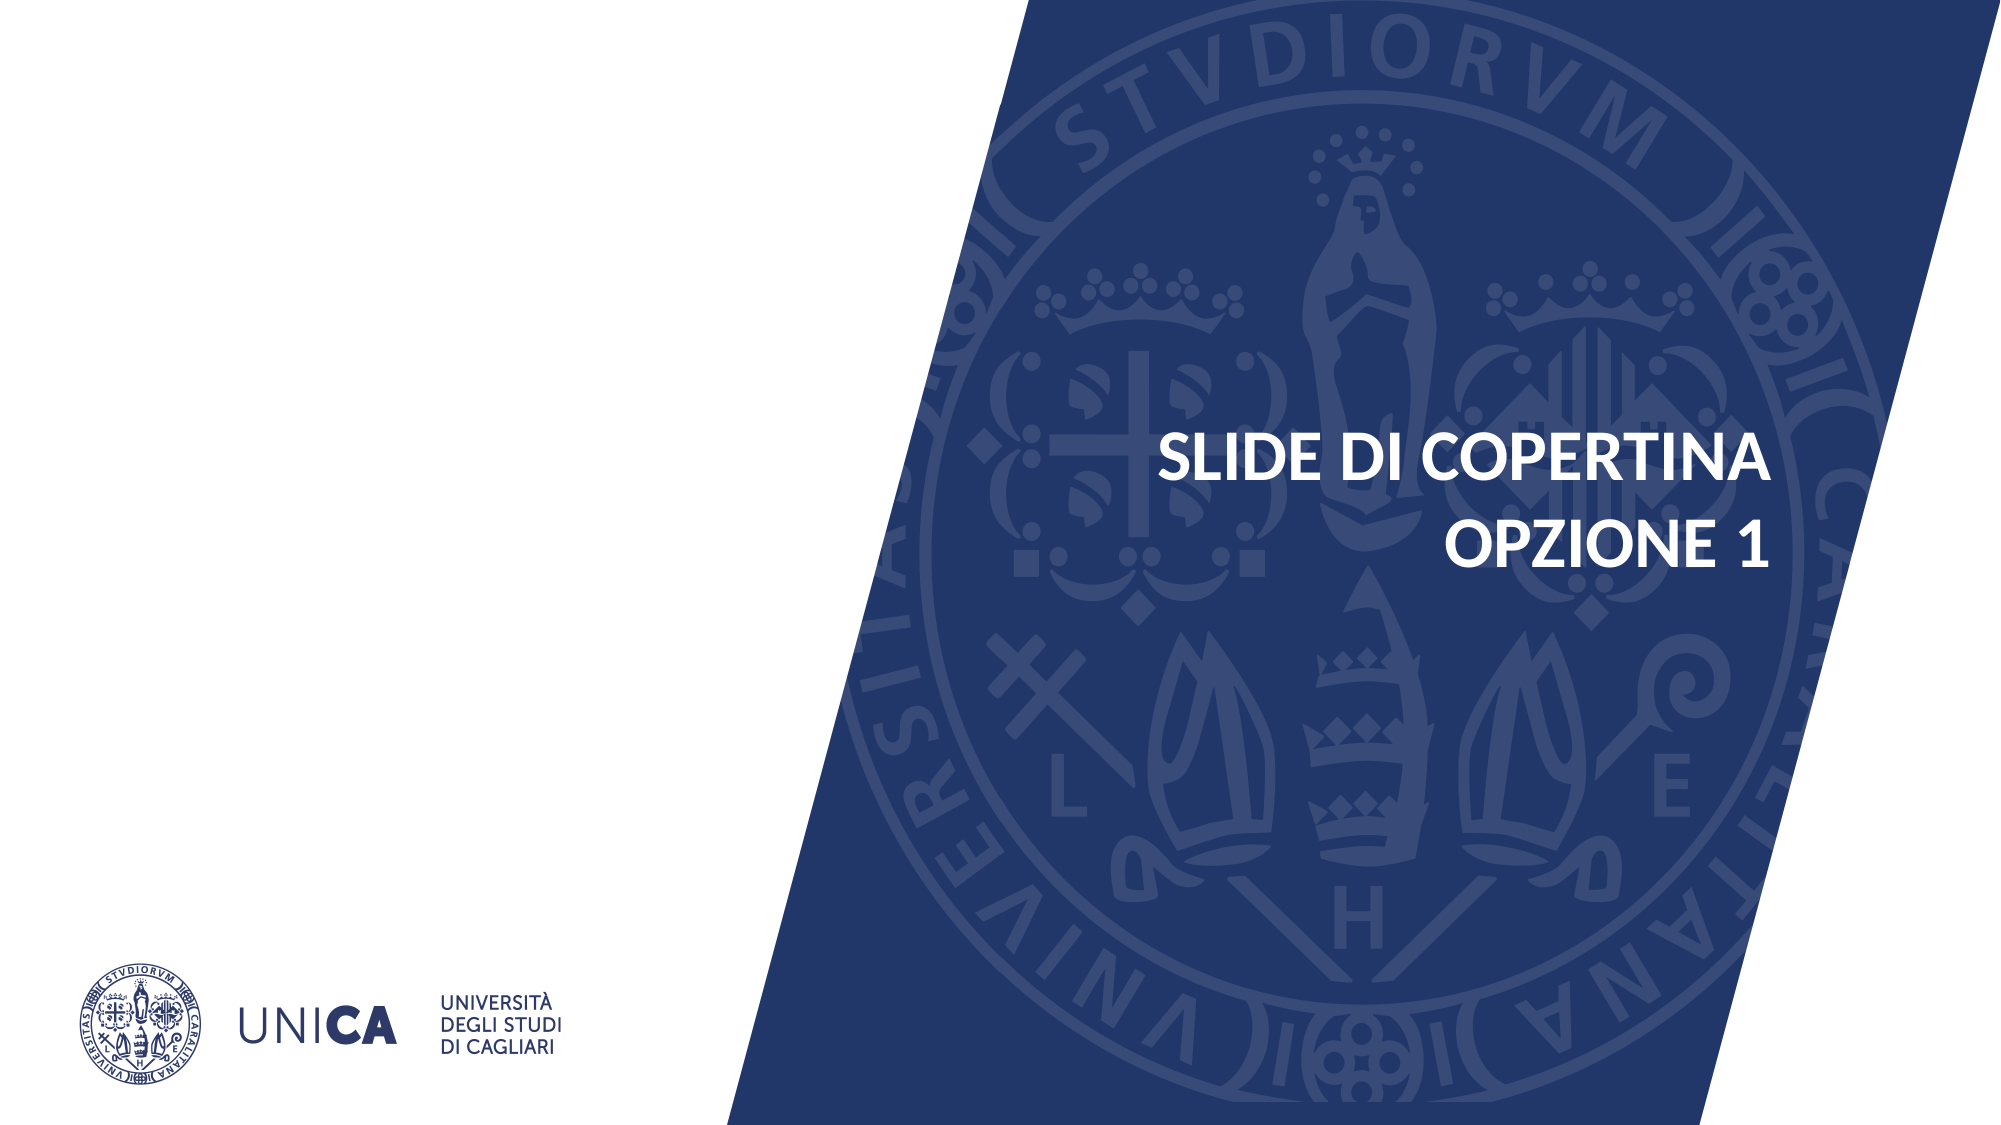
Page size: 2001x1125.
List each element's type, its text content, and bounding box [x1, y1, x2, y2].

text_box Slide di copertina Opzione 1 [999, 400, 1787, 590]
picture [0, 0, 2001, 1125]
